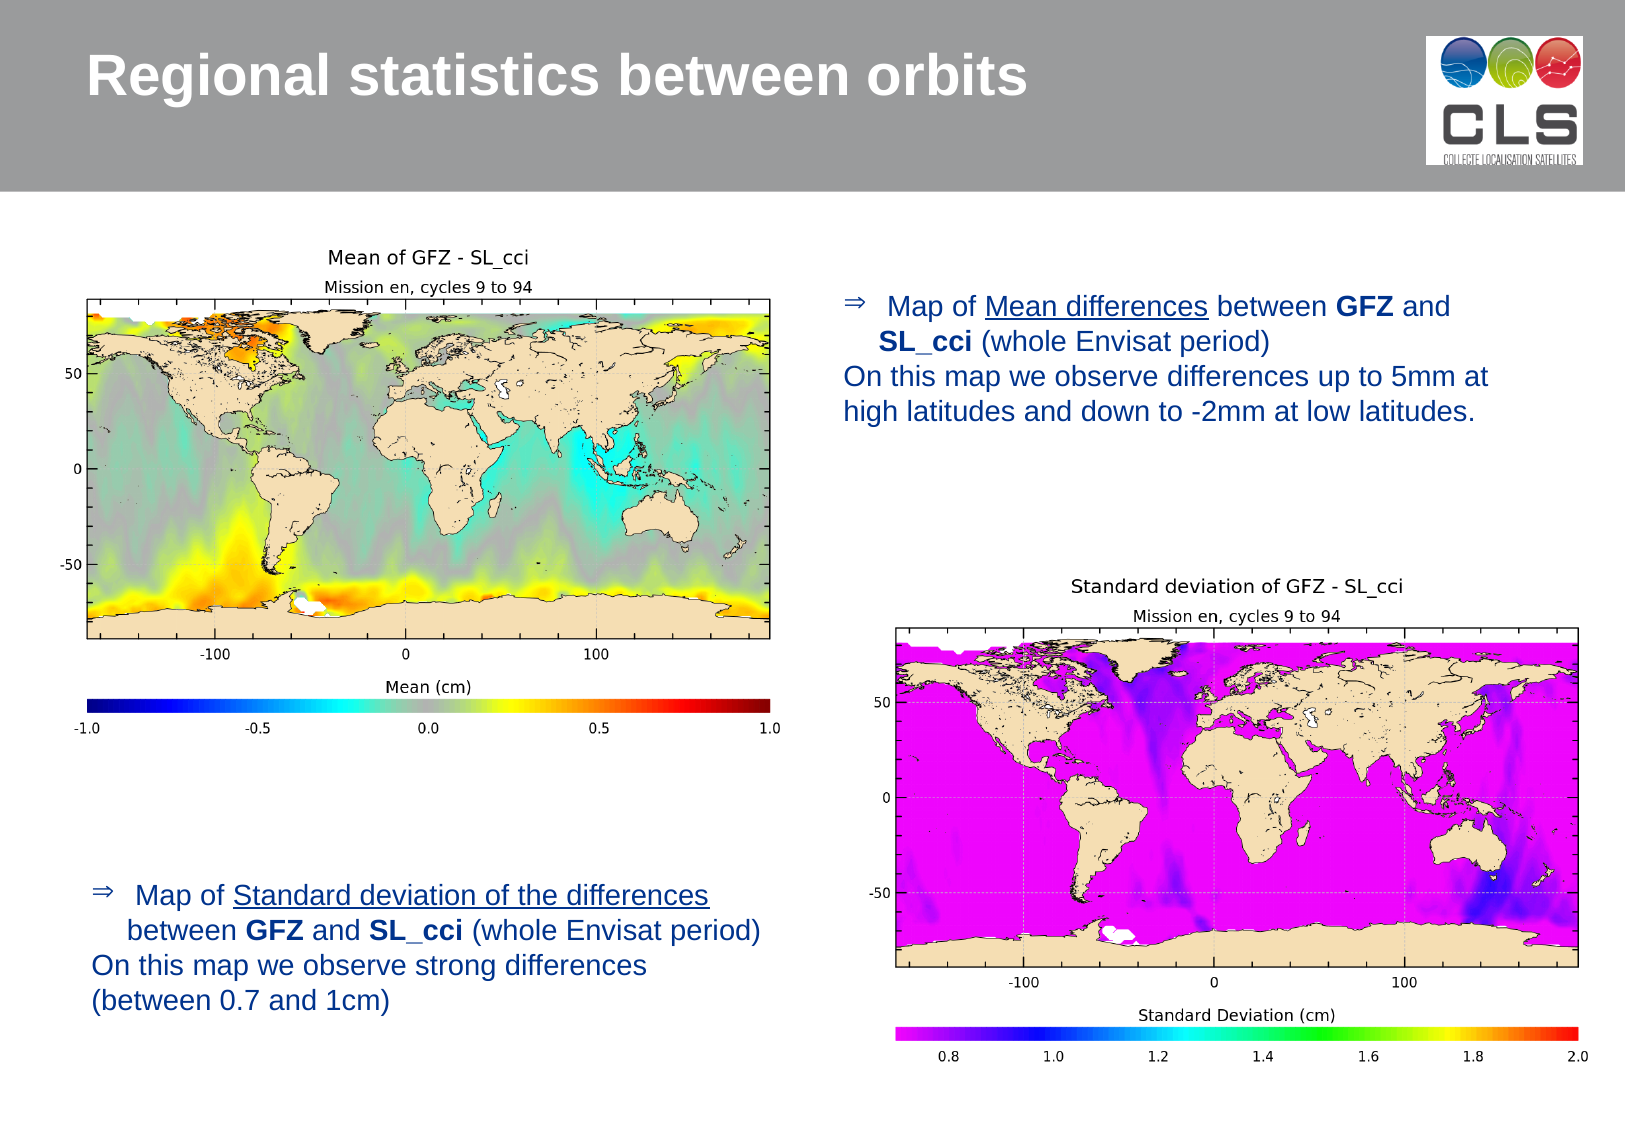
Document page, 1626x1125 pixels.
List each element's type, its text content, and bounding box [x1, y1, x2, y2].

text_box Map of Mean differences between GFZ and SL_cci (whole Envisat period) On this map we observe differences up to 5mm at high latitudes and down to -2mm at low latitudes. [828, 279, 1538, 435]
picture [1426, 36, 1583, 165]
text_box Regional statistics between orbits [71, 40, 1479, 172]
picture [811, 553, 1619, 1091]
picture [3, 225, 810, 762]
text_box Map of Standard deviation of the differences between GFZ and SL_cci (whole Envisat period) On this map we observe strong differences (between 0.7 and 1cm) [76, 869, 786, 1024]
